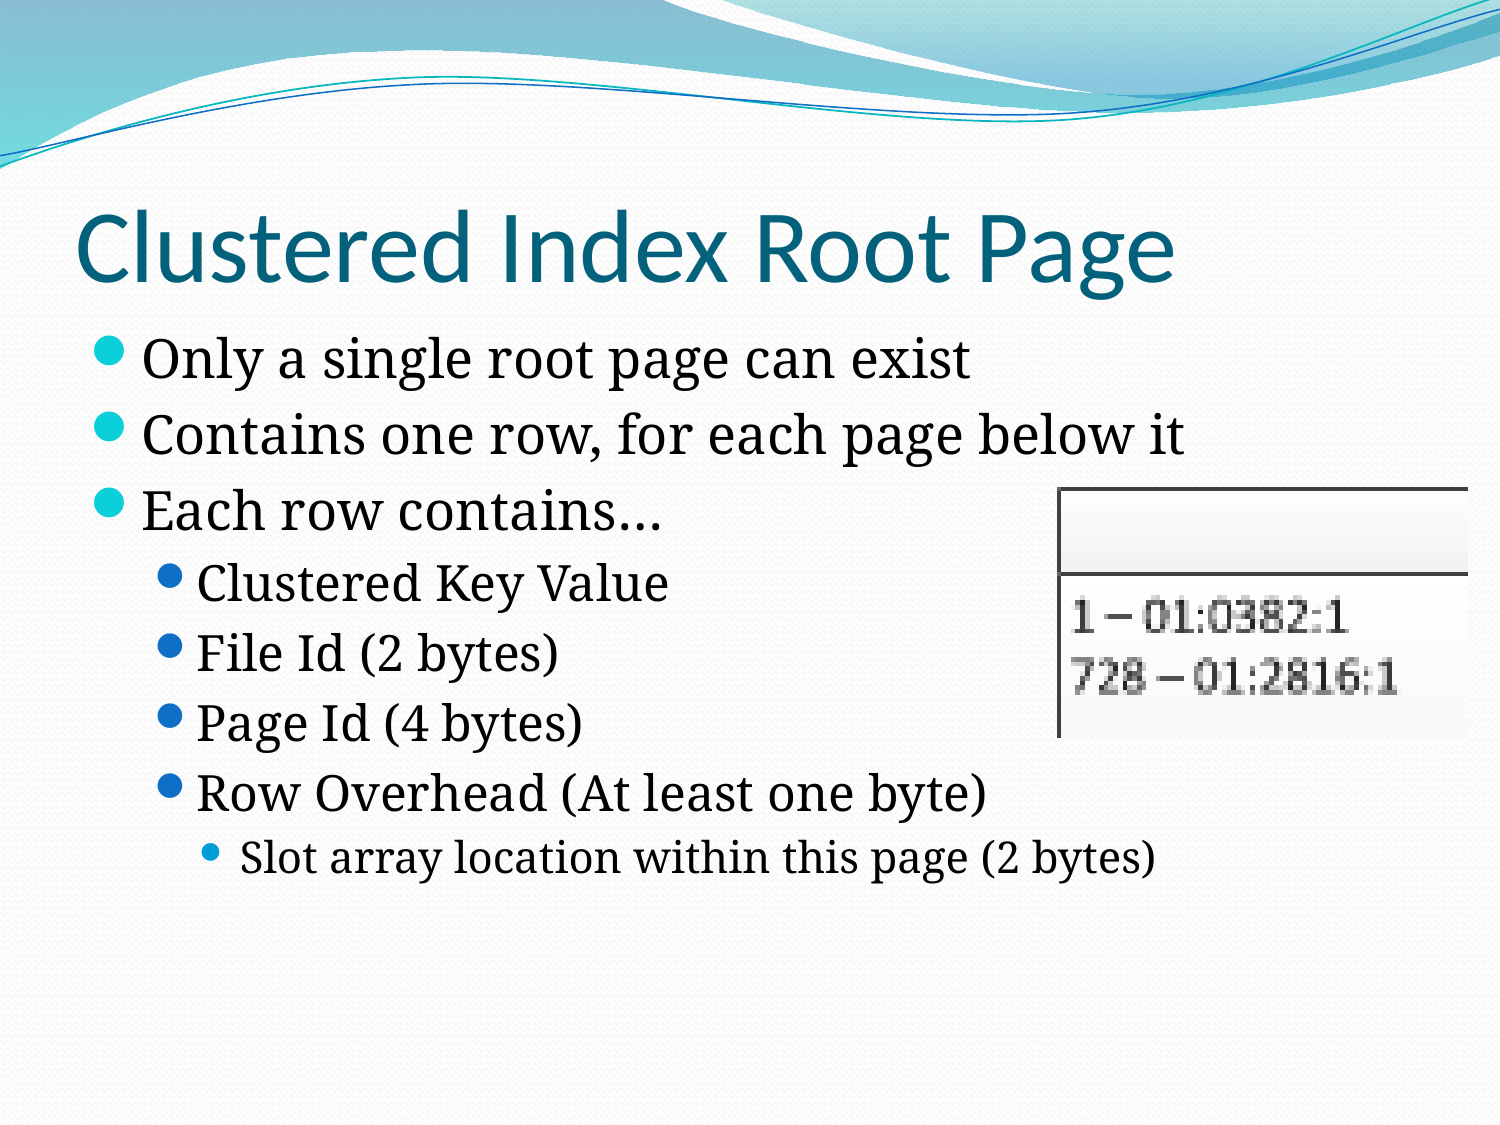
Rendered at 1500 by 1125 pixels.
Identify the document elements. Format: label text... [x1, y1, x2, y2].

list Only a single root page can exist Contains one row, for each page below it Each row contains… Clustered Key Value File Id (2 bytes) Page Id (4 bytes) Row Overhead (At least one byte) Slot array location within this page (2 bytes) [75, 317, 1425, 1038]
picture [1057, 487, 1468, 738]
title Clustered Index Root Page [75, 115, 1425, 303]
